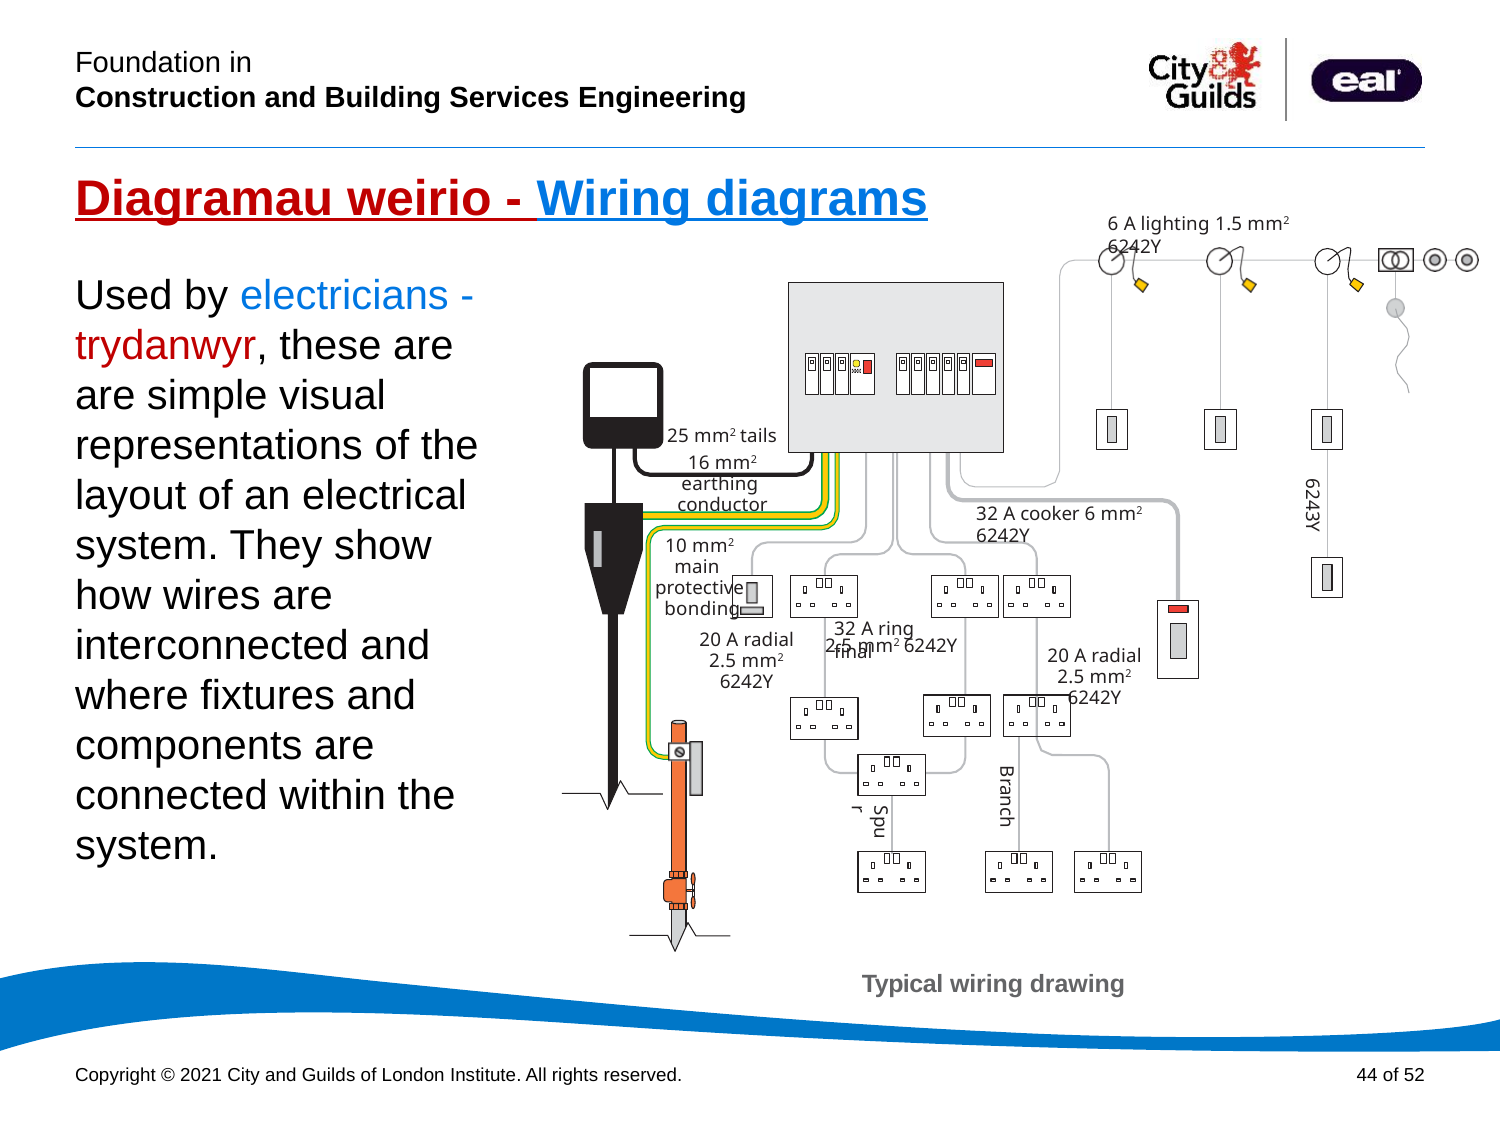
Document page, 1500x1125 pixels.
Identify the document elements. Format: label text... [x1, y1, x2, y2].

text_box Typical wiring drawing [847, 968, 1193, 1036]
title Diagramau weirio - Wiring diagrams [74, 165, 1426, 229]
list Used by electricians - trydanwyr, these are are simple visual representations of the layout of an electrical system. They show how wires are interconnected and where fixtures and components are connected within the system. [74, 267, 508, 965]
picture [1149, 38, 1422, 121]
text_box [560, 209, 1479, 960]
